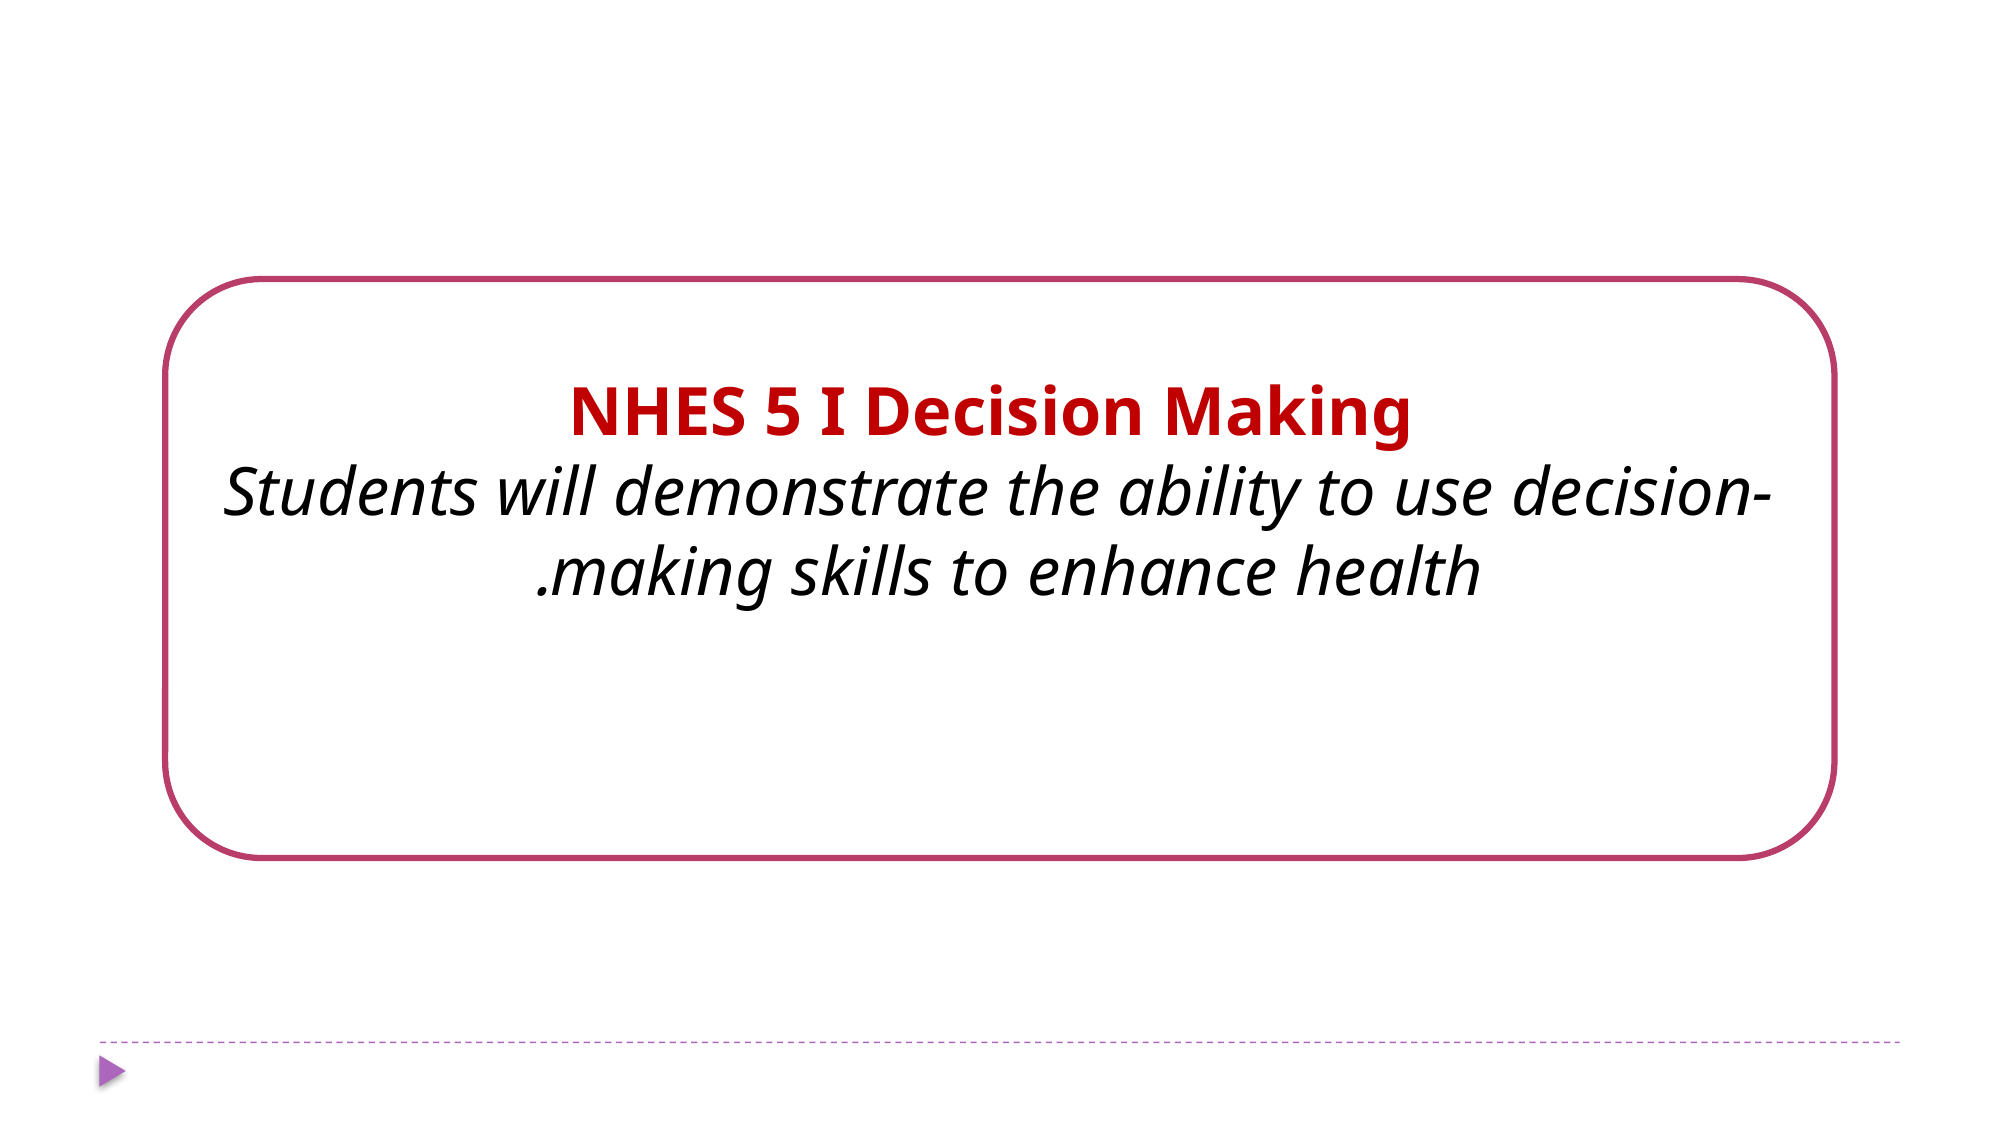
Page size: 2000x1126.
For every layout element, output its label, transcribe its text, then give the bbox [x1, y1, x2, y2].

text_box NHES 5 I Decision Making Students will demonstrate the ability to use decision-making skills to enhance health. [163, 277, 1836, 860]
